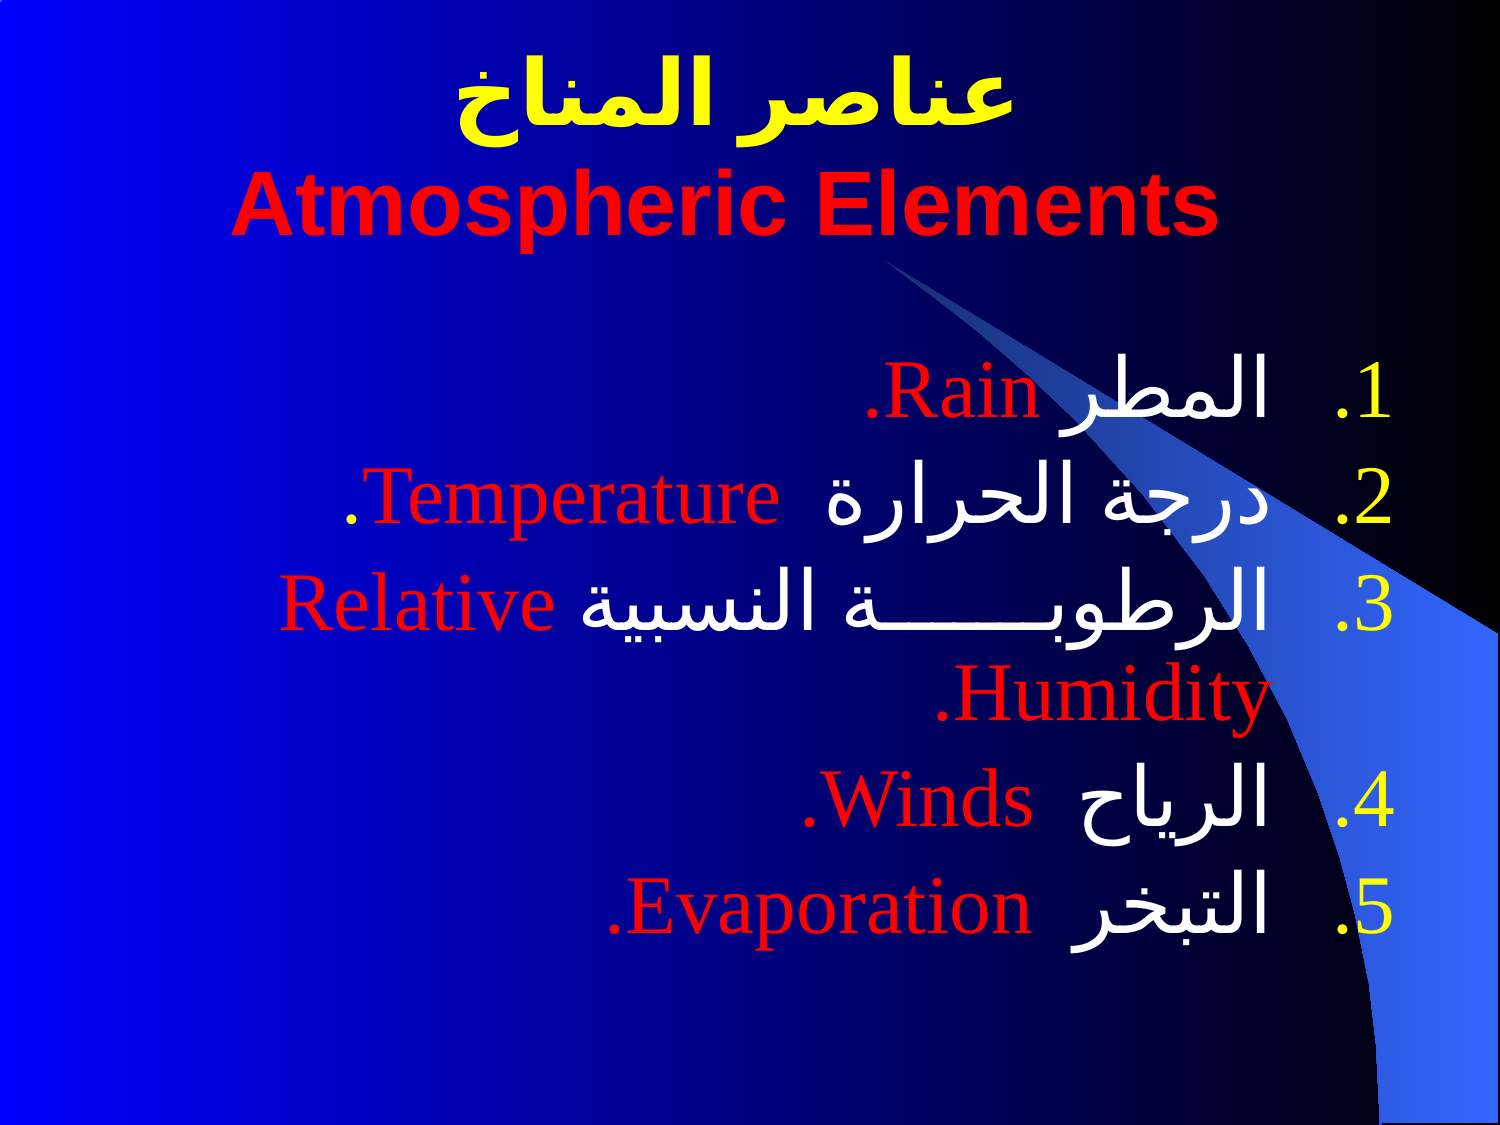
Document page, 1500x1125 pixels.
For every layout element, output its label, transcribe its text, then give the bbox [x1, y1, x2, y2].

title عناصر المناخ Atmospheric Elements [62, 49, 1413, 238]
list المطر Rain. درجة الحرارة Temperature. الرطوبة النسبية Relative Humidity. الرياح Winds. التبخر Evaporation. [87, 337, 1426, 1001]
